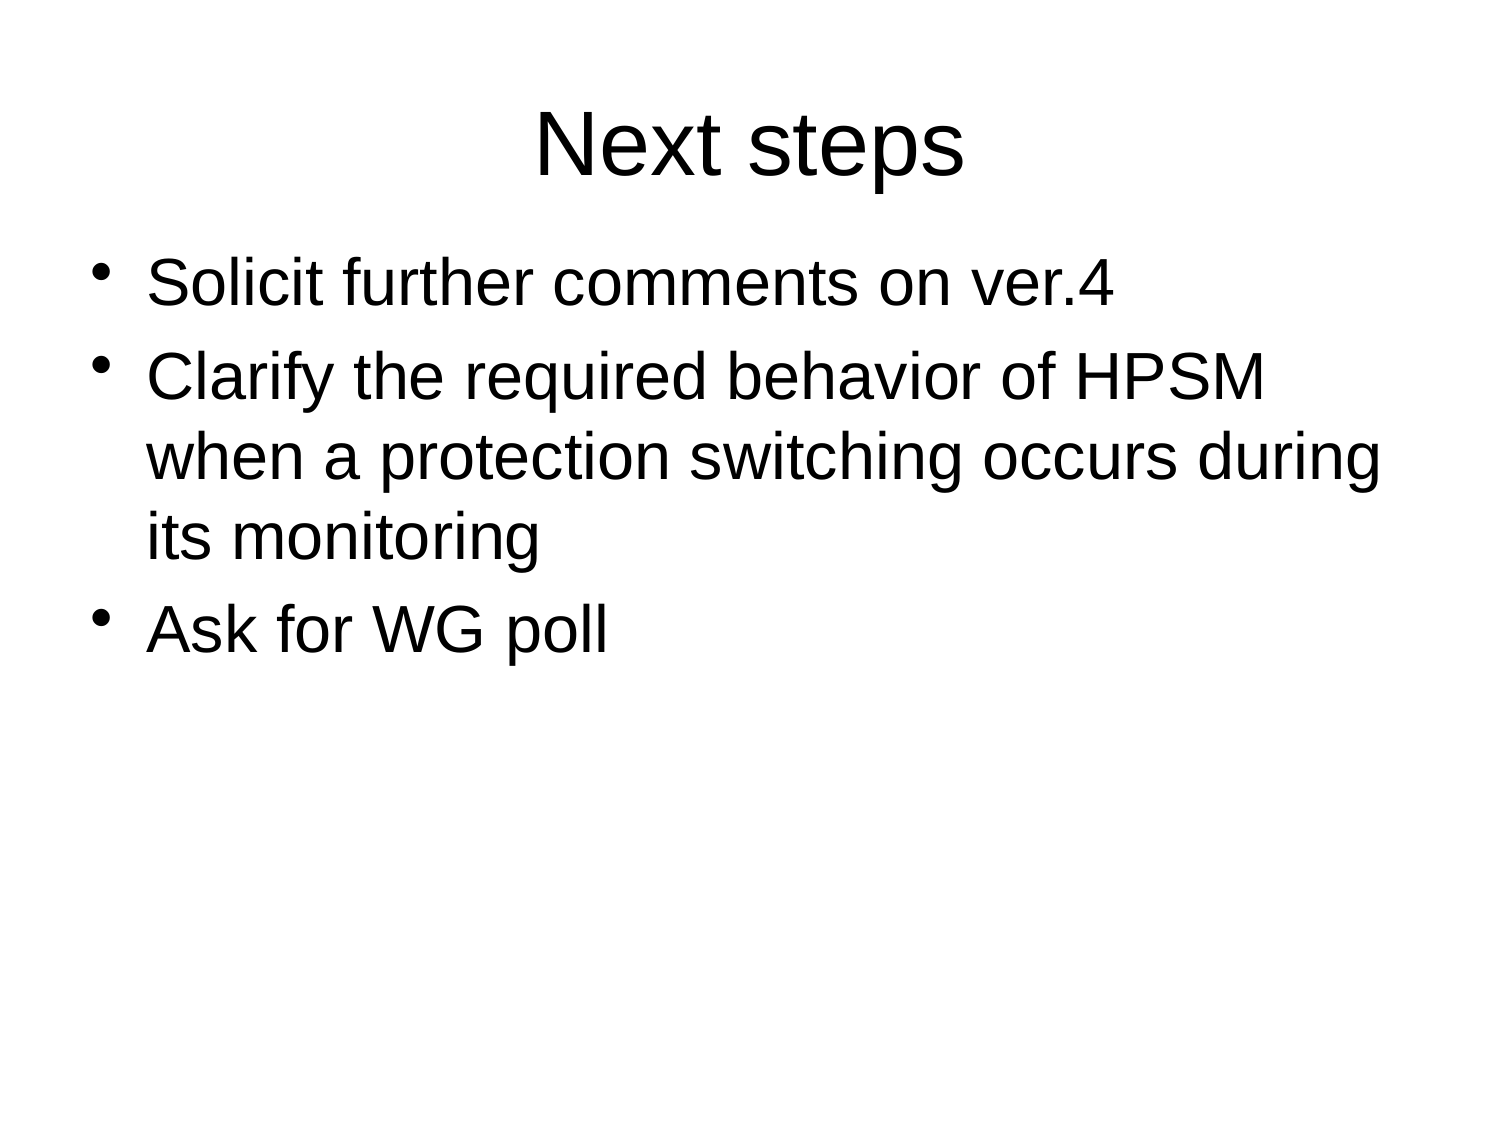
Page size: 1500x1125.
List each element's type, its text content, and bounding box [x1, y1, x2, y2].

list Solicit further comments on ver.4 Clarify the required behavior of HPSM when a protection switching occurs during its monitoring Ask for WG poll [74, 231, 1426, 975]
title Next steps [74, 44, 1426, 231]
